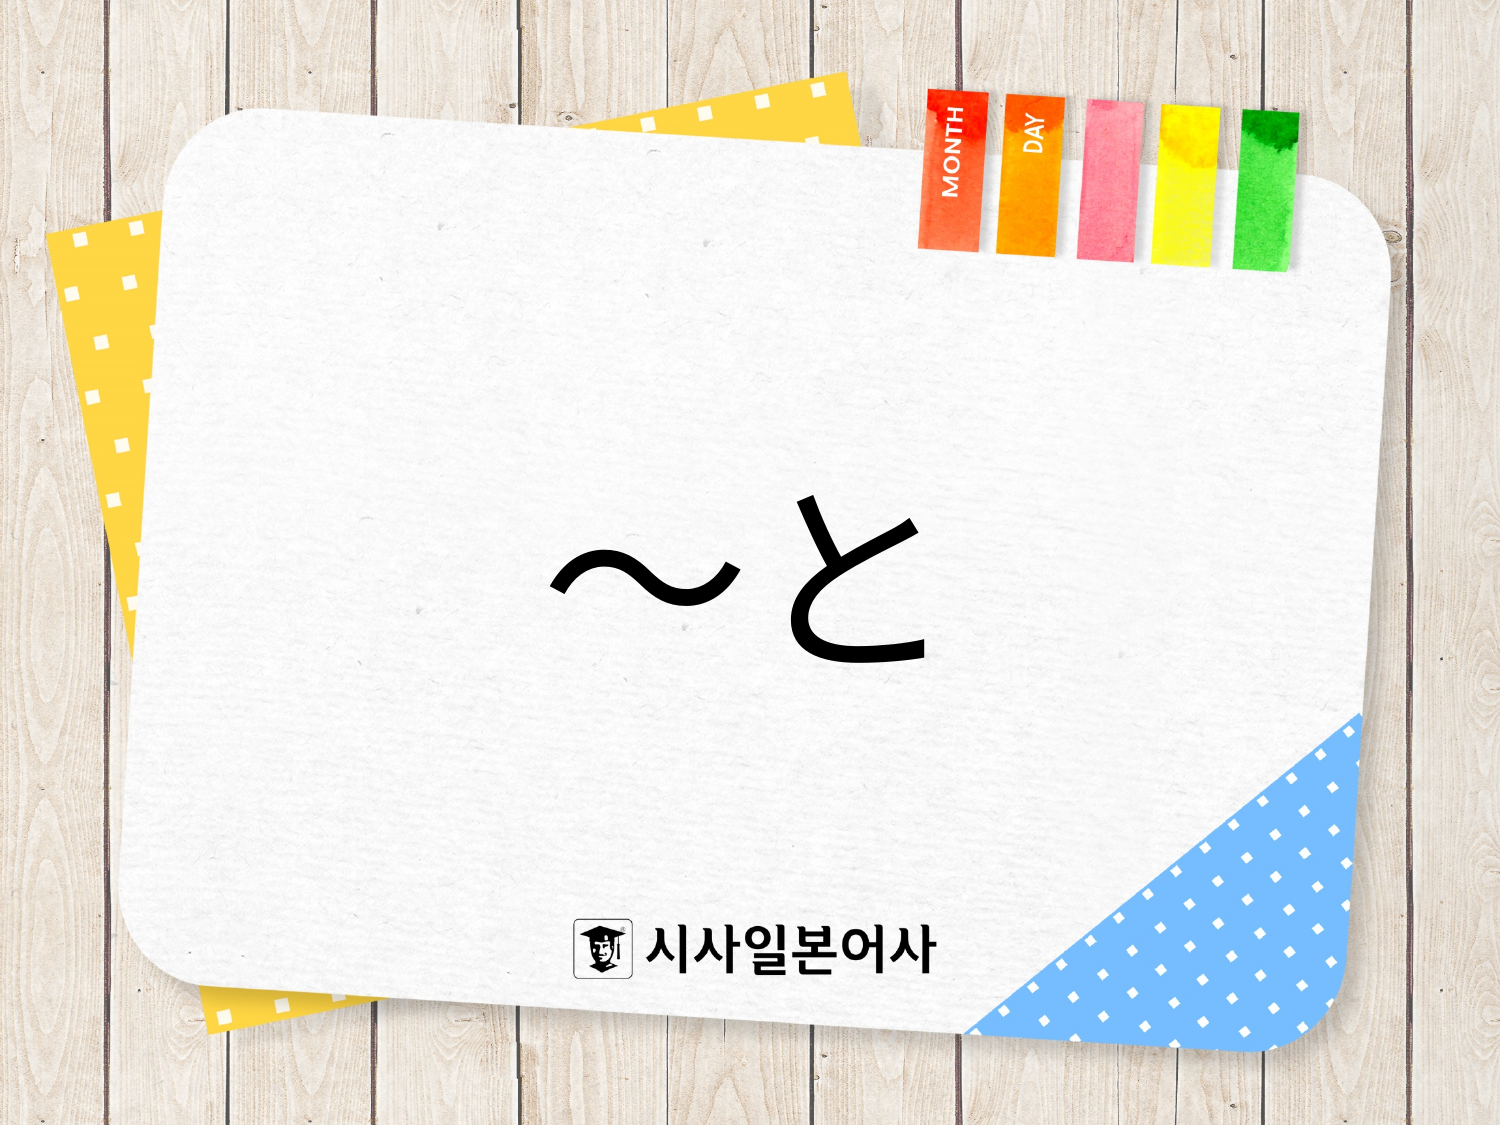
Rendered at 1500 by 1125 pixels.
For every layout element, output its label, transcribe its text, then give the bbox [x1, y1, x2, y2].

picture [0, 0, 1500, 1125]
title ～と [75, 338, 1425, 811]
